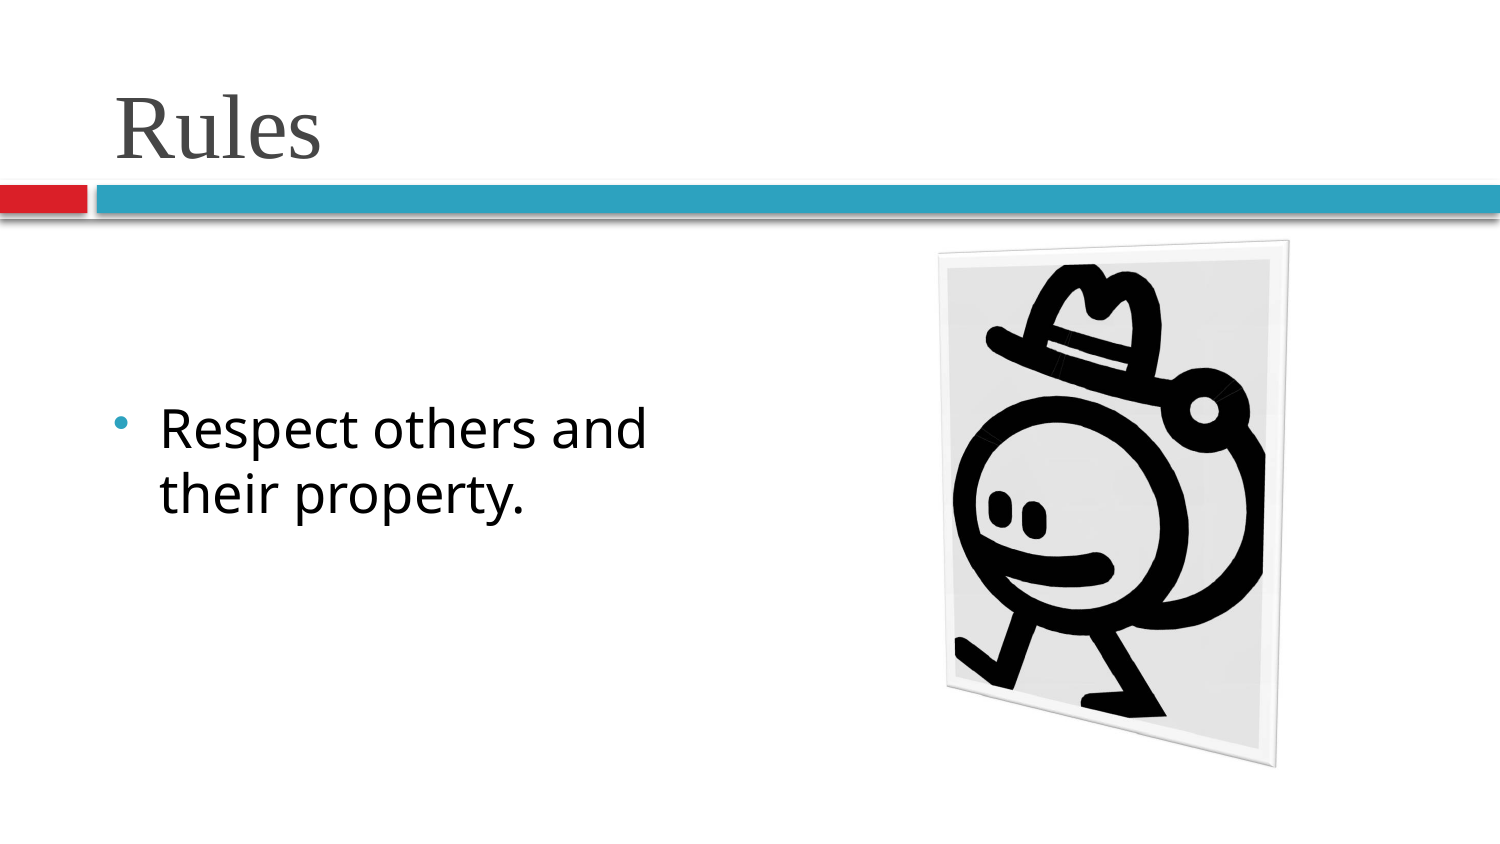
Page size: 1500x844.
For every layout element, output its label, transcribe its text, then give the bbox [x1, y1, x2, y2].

title Rules [99, 19, 1438, 185]
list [933, 235, 1294, 773]
list Respect others and their property. [99, 196, 738, 722]
